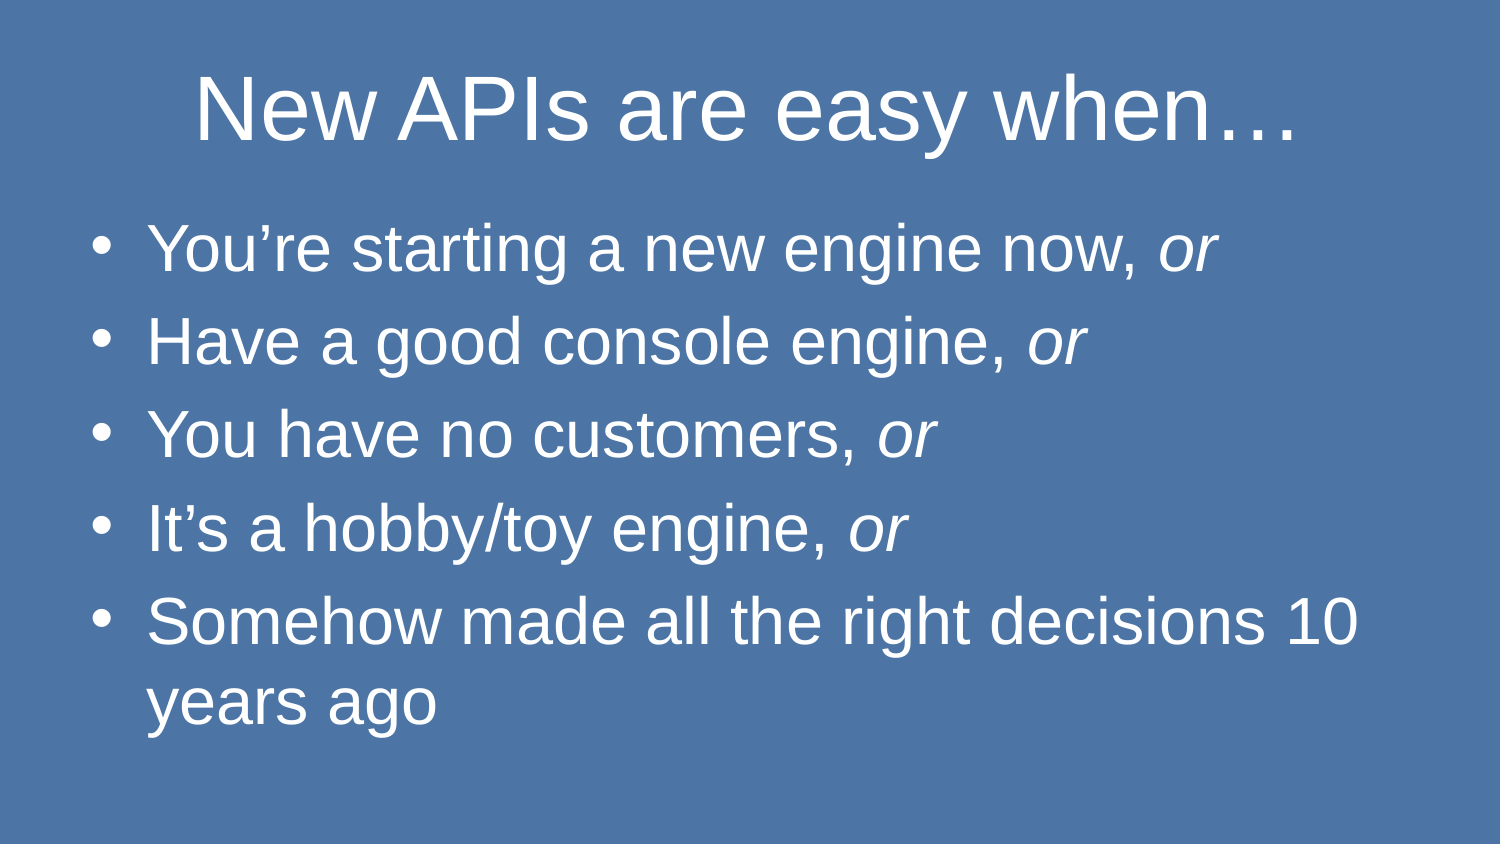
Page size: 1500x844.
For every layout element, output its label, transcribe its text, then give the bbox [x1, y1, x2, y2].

title New APIs are easy when… [74, 33, 1426, 175]
list You’re starting a new engine now, or Have a good console engine, or You have no customers, or It’s a hobby/toy engine, or Somehow made all the right decisions 10 years ago [74, 196, 1426, 754]
